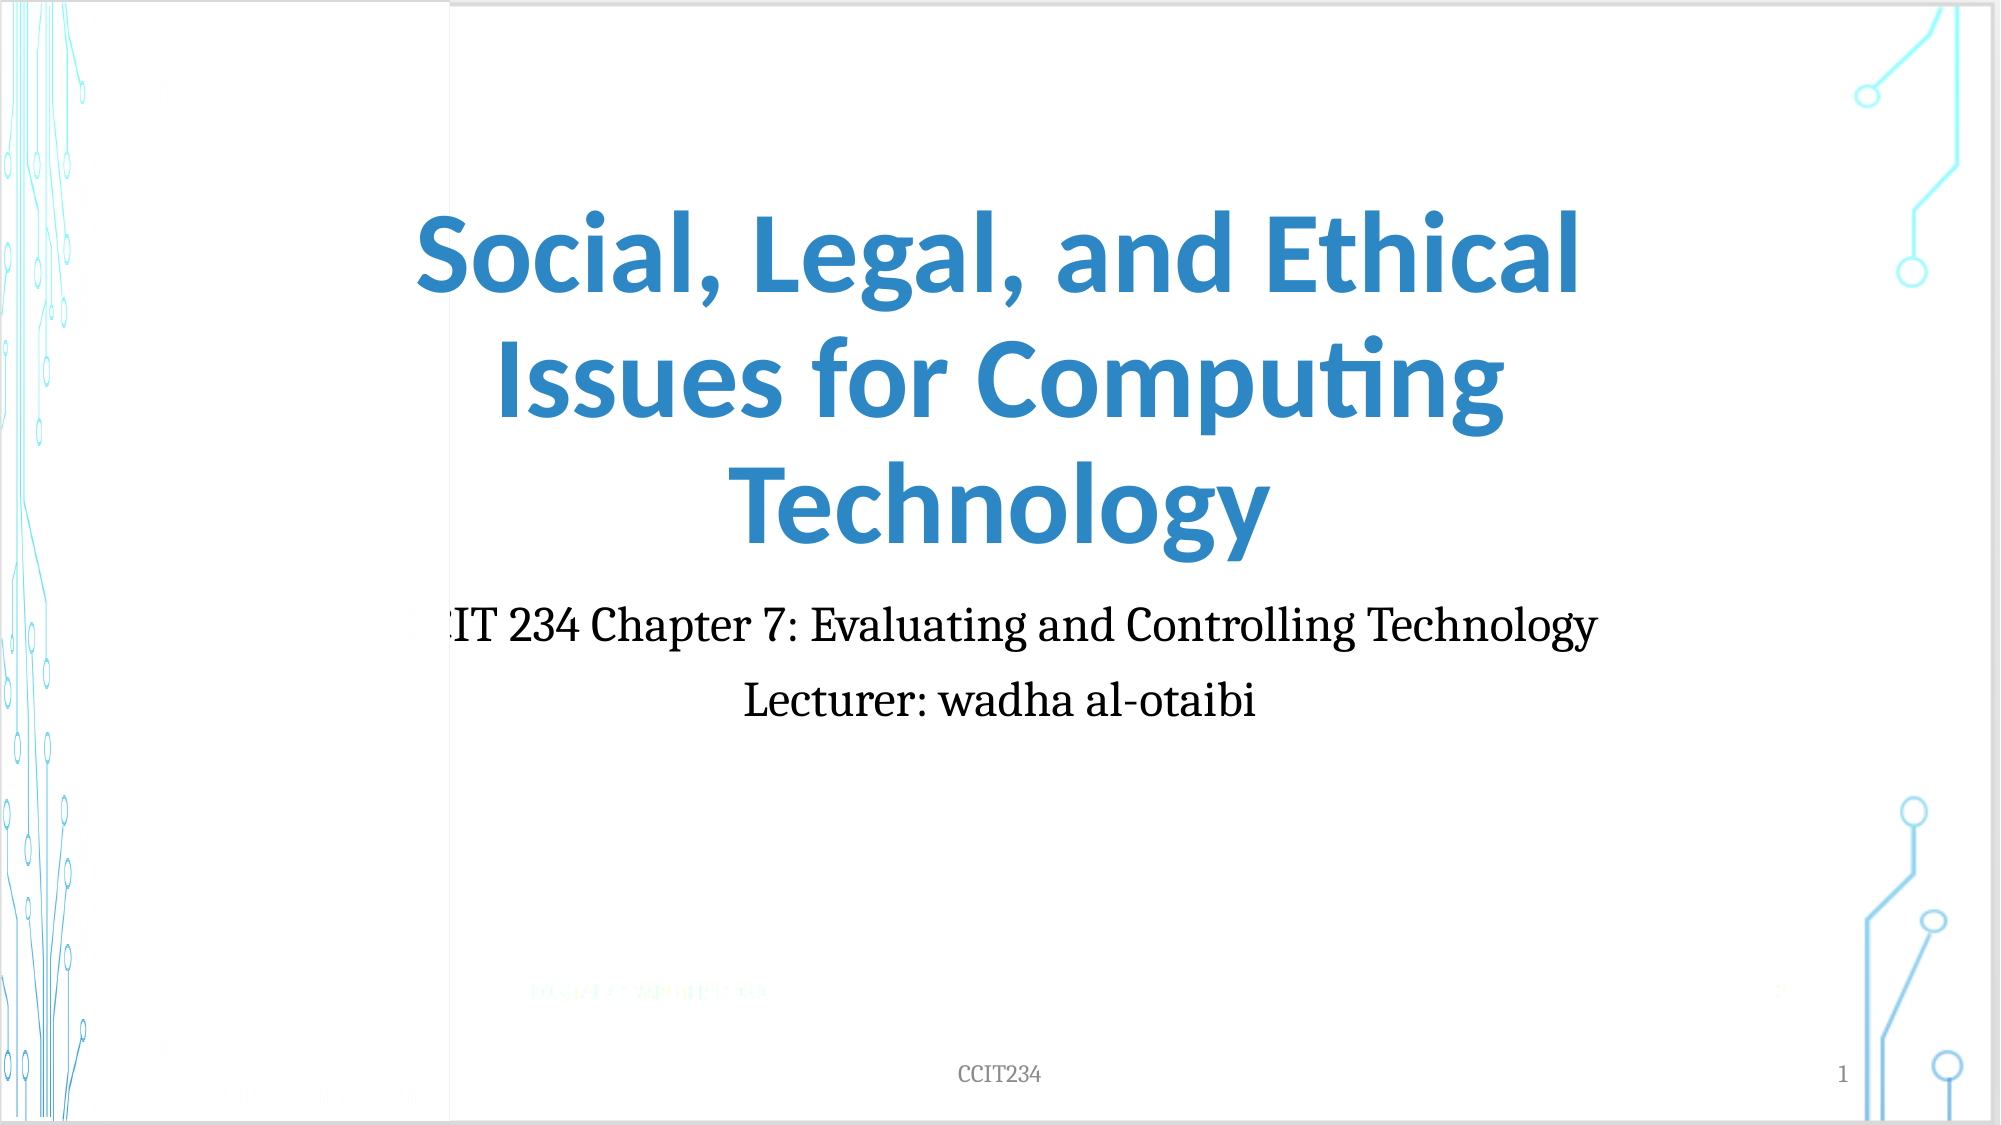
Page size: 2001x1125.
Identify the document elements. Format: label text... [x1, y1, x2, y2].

slide_number 1 [1412, 1042, 1863, 1103]
subtitle CCIT 234 Chapter 7: Evaluating and Controlling Technology Lecturer: wadha al-otaibi [450, 590, 1750, 863]
title Social, Legal, and Ethical Issues for Computing Technology [450, 184, 1750, 576]
picture [0, 0, 2001, 1125]
footer CCIT234 [662, 1042, 1338, 1103]
